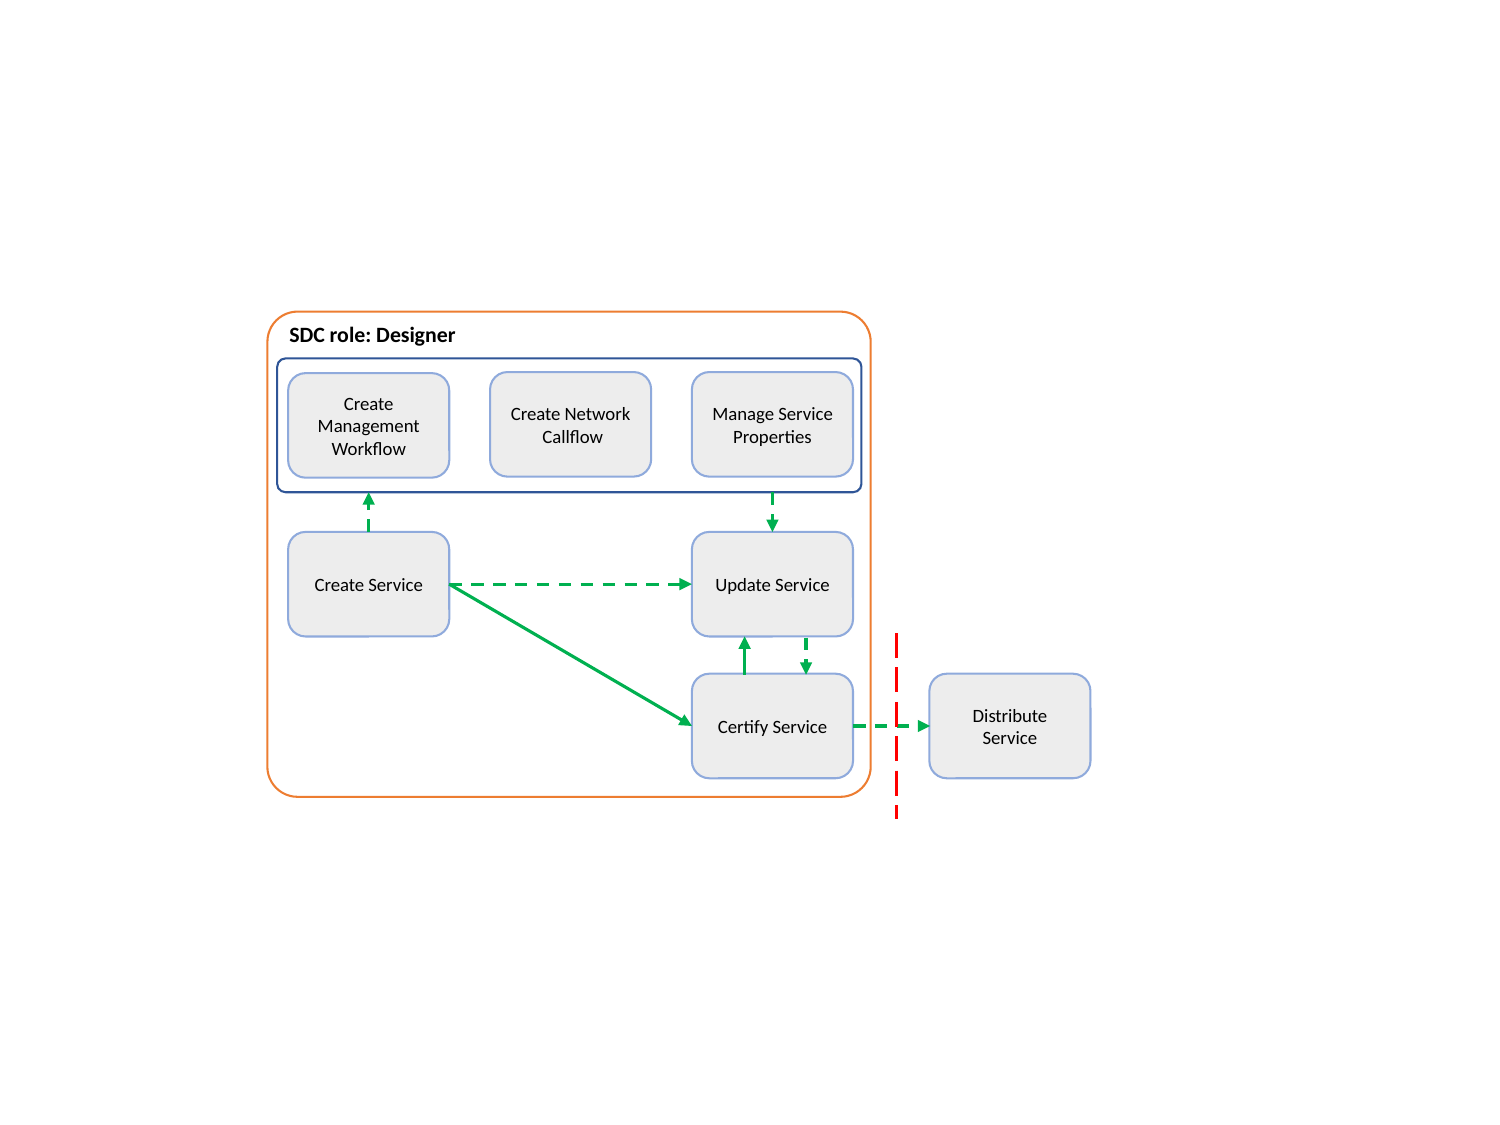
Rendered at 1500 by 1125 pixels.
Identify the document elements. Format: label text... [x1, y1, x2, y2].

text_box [449, 584, 692, 726]
text_box [276, 357, 863, 494]
text_box Certify Service [690, 672, 855, 780]
text_box Distribute Service [928, 672, 1092, 780]
text_box Create Management Workflow [287, 372, 451, 479]
text_box Create Network Callflow [489, 371, 653, 478]
text_box [266, 310, 872, 798]
text_box SDC role: Designer [274, 313, 471, 355]
